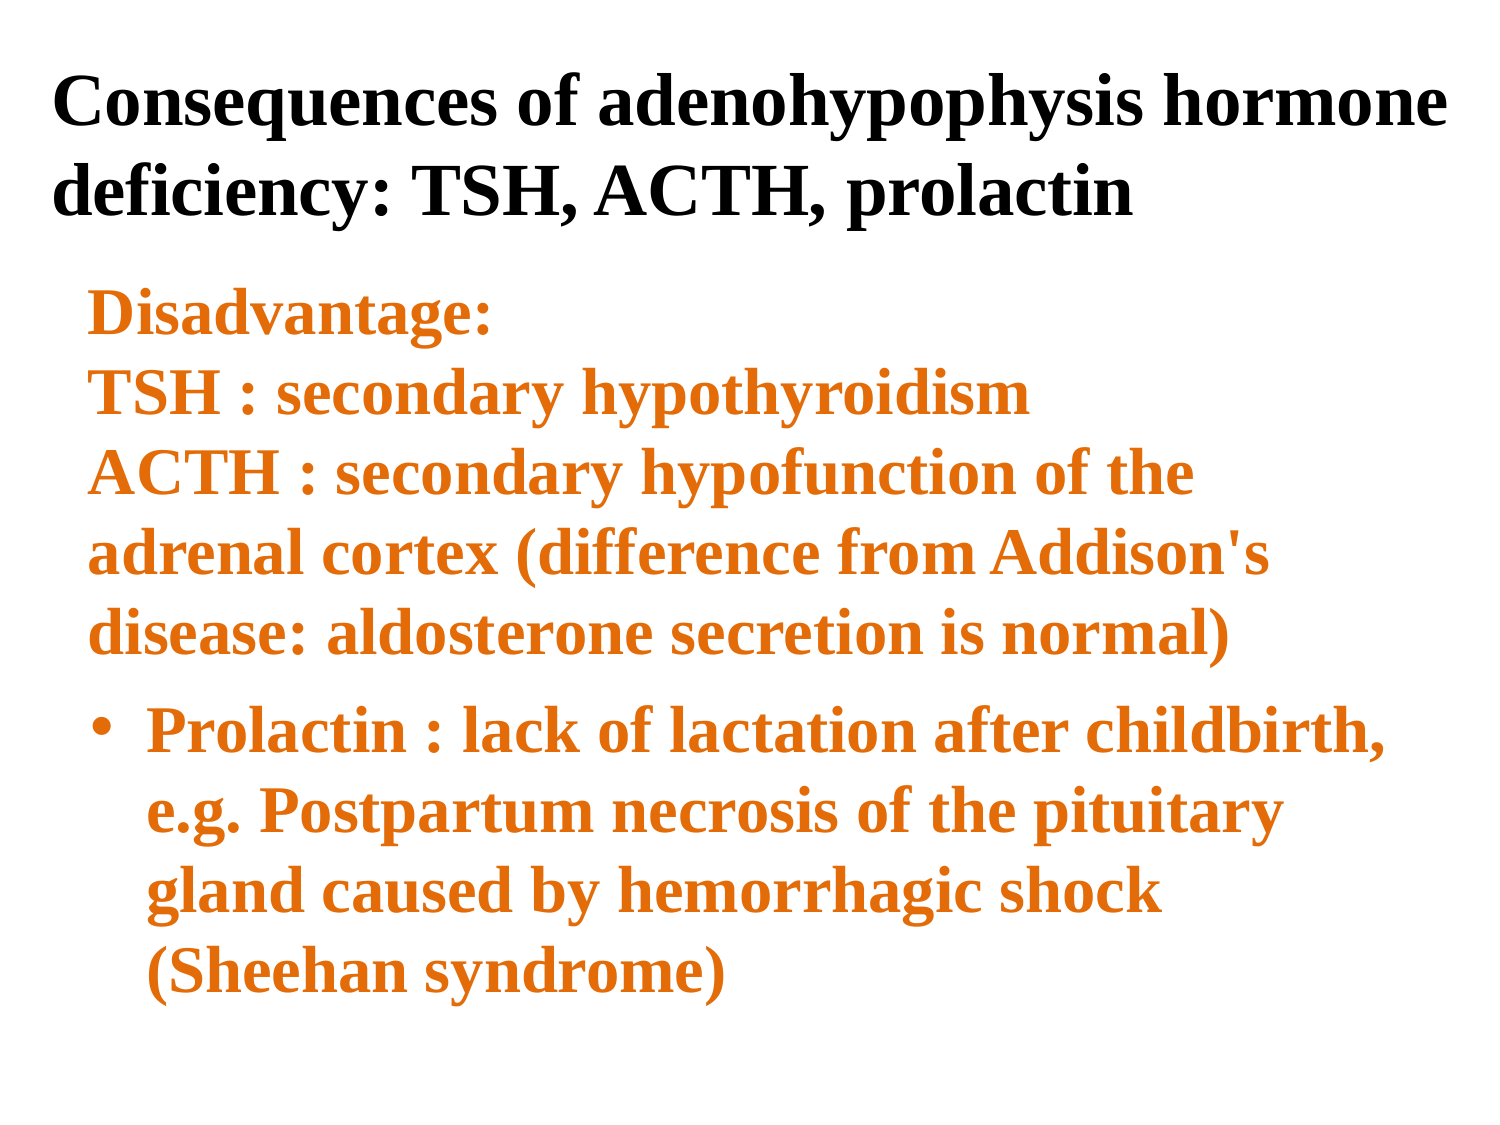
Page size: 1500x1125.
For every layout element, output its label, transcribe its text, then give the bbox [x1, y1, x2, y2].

title Consequences of adenohypophysis hormone deficiency: TSH, ACTH, prolactin [51, 44, 1450, 326]
text_box Disadvantage: TSH : secondary hypothyroidism ACTH : secondary hypofunction of the adrenal cortex (difference from Addison's disease: aldosterone secretion is normal) Prolactin : lack of lactation after childbirth, e.g. Postpartum necrosis of the pituitary gland caused by hemorrhagic shock (Sheehan syndrome) [87, 249, 1393, 1006]
